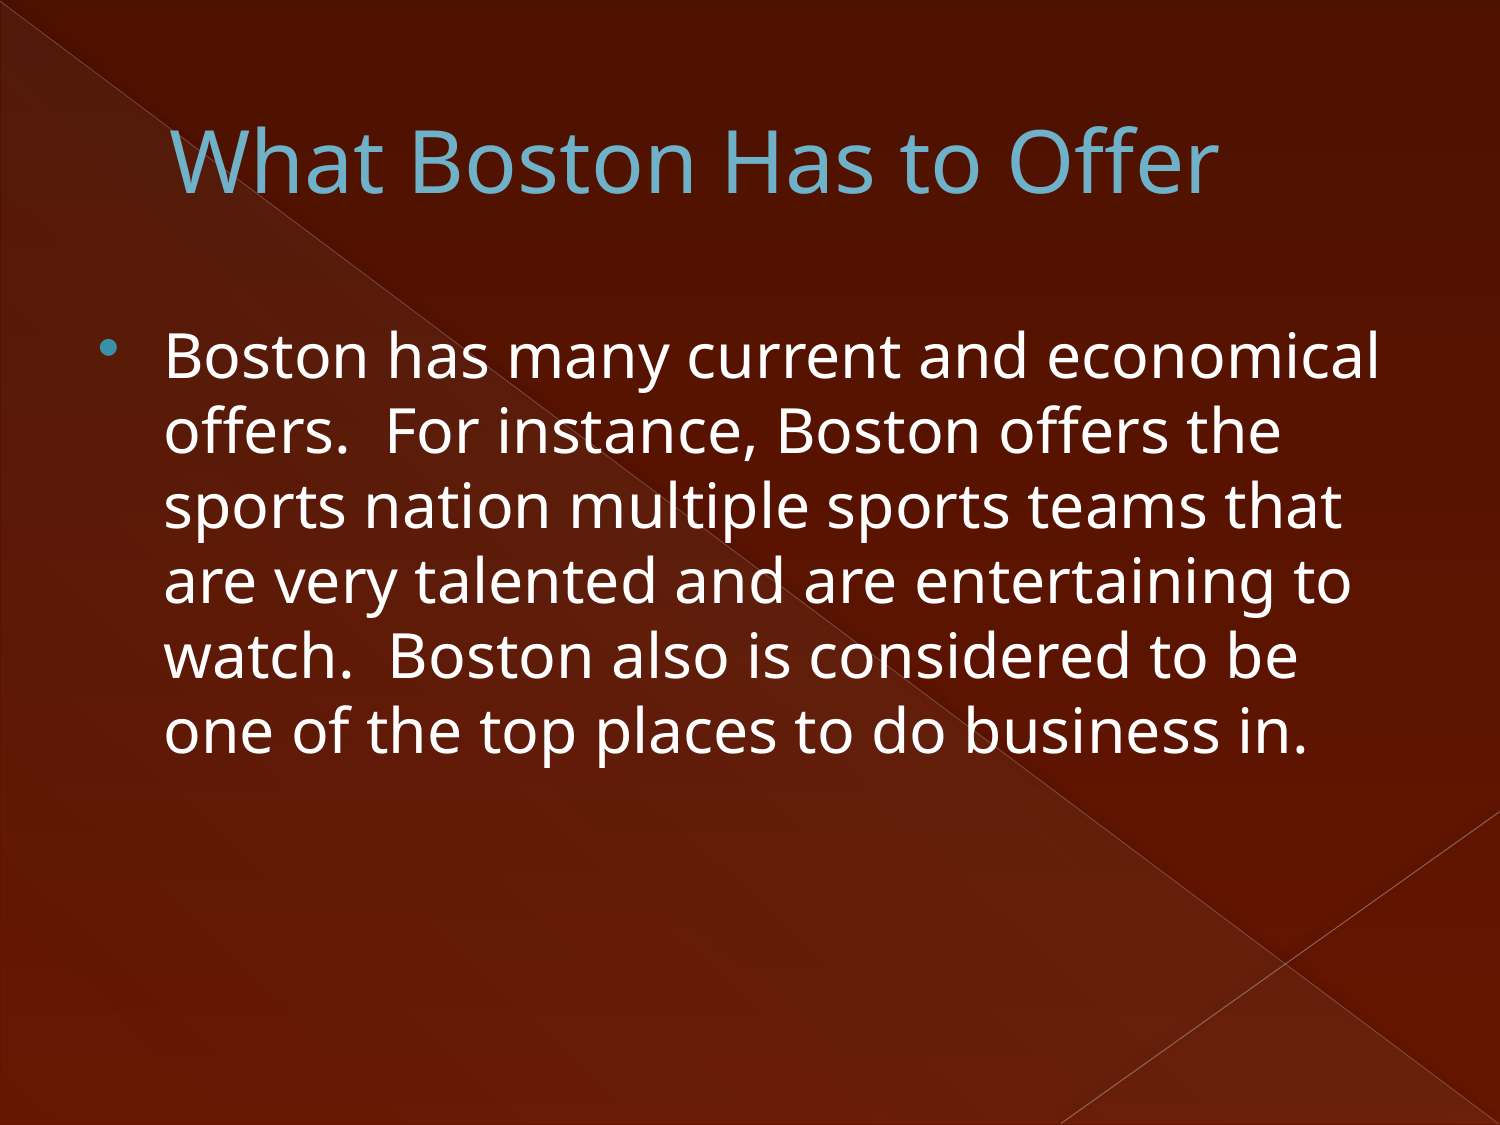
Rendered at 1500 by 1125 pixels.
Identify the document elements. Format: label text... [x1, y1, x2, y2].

title What Boston Has to Offer [75, 43, 1425, 274]
list Boston has many current and economical offers. For instance, Boston offers the sports nation multiple sports teams that are very talented and are entertaining to watch. Boston also is considered to be one of the top places to do business in. [75, 308, 1425, 1059]
